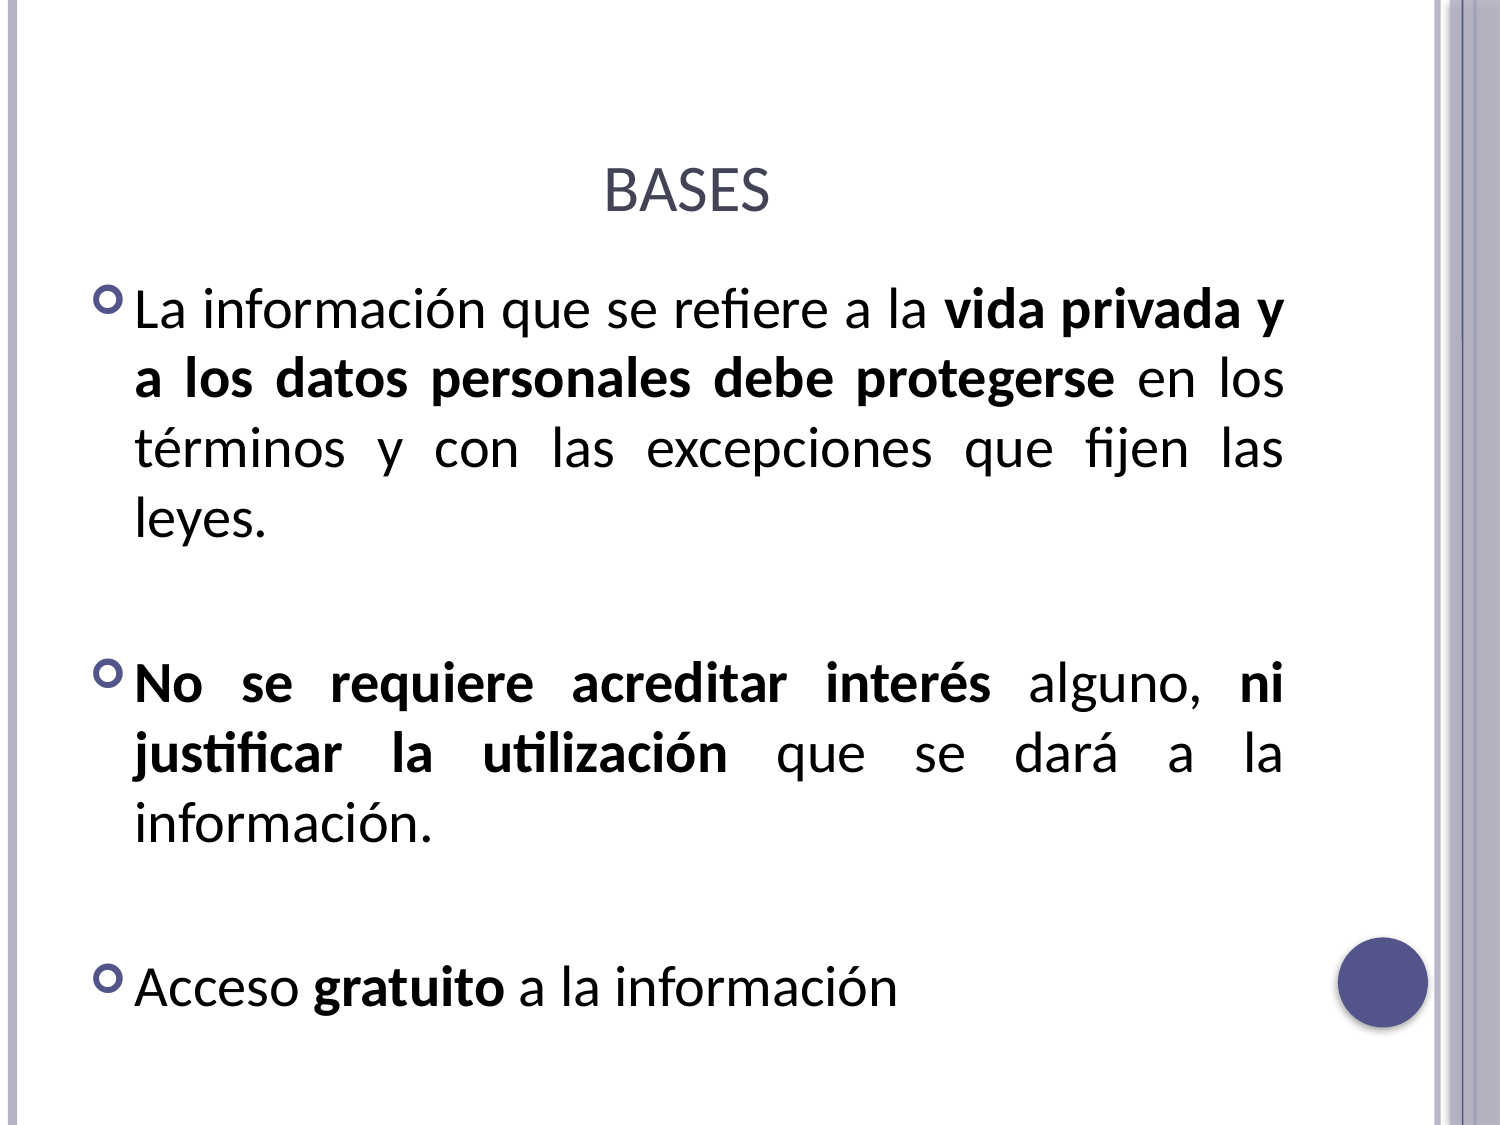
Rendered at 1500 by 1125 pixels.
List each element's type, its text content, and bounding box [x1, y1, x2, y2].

title Bases [75, 45, 1300, 233]
list La información que se refiere a la vida privada y a los datos personales debe protegerse en los términos y con las excepciones que fijen las leyes. No se requiere acreditar interés alguno, ni justificar la utilización que se dará a la información. Acceso gratuito a la información [75, 262, 1300, 1062]
